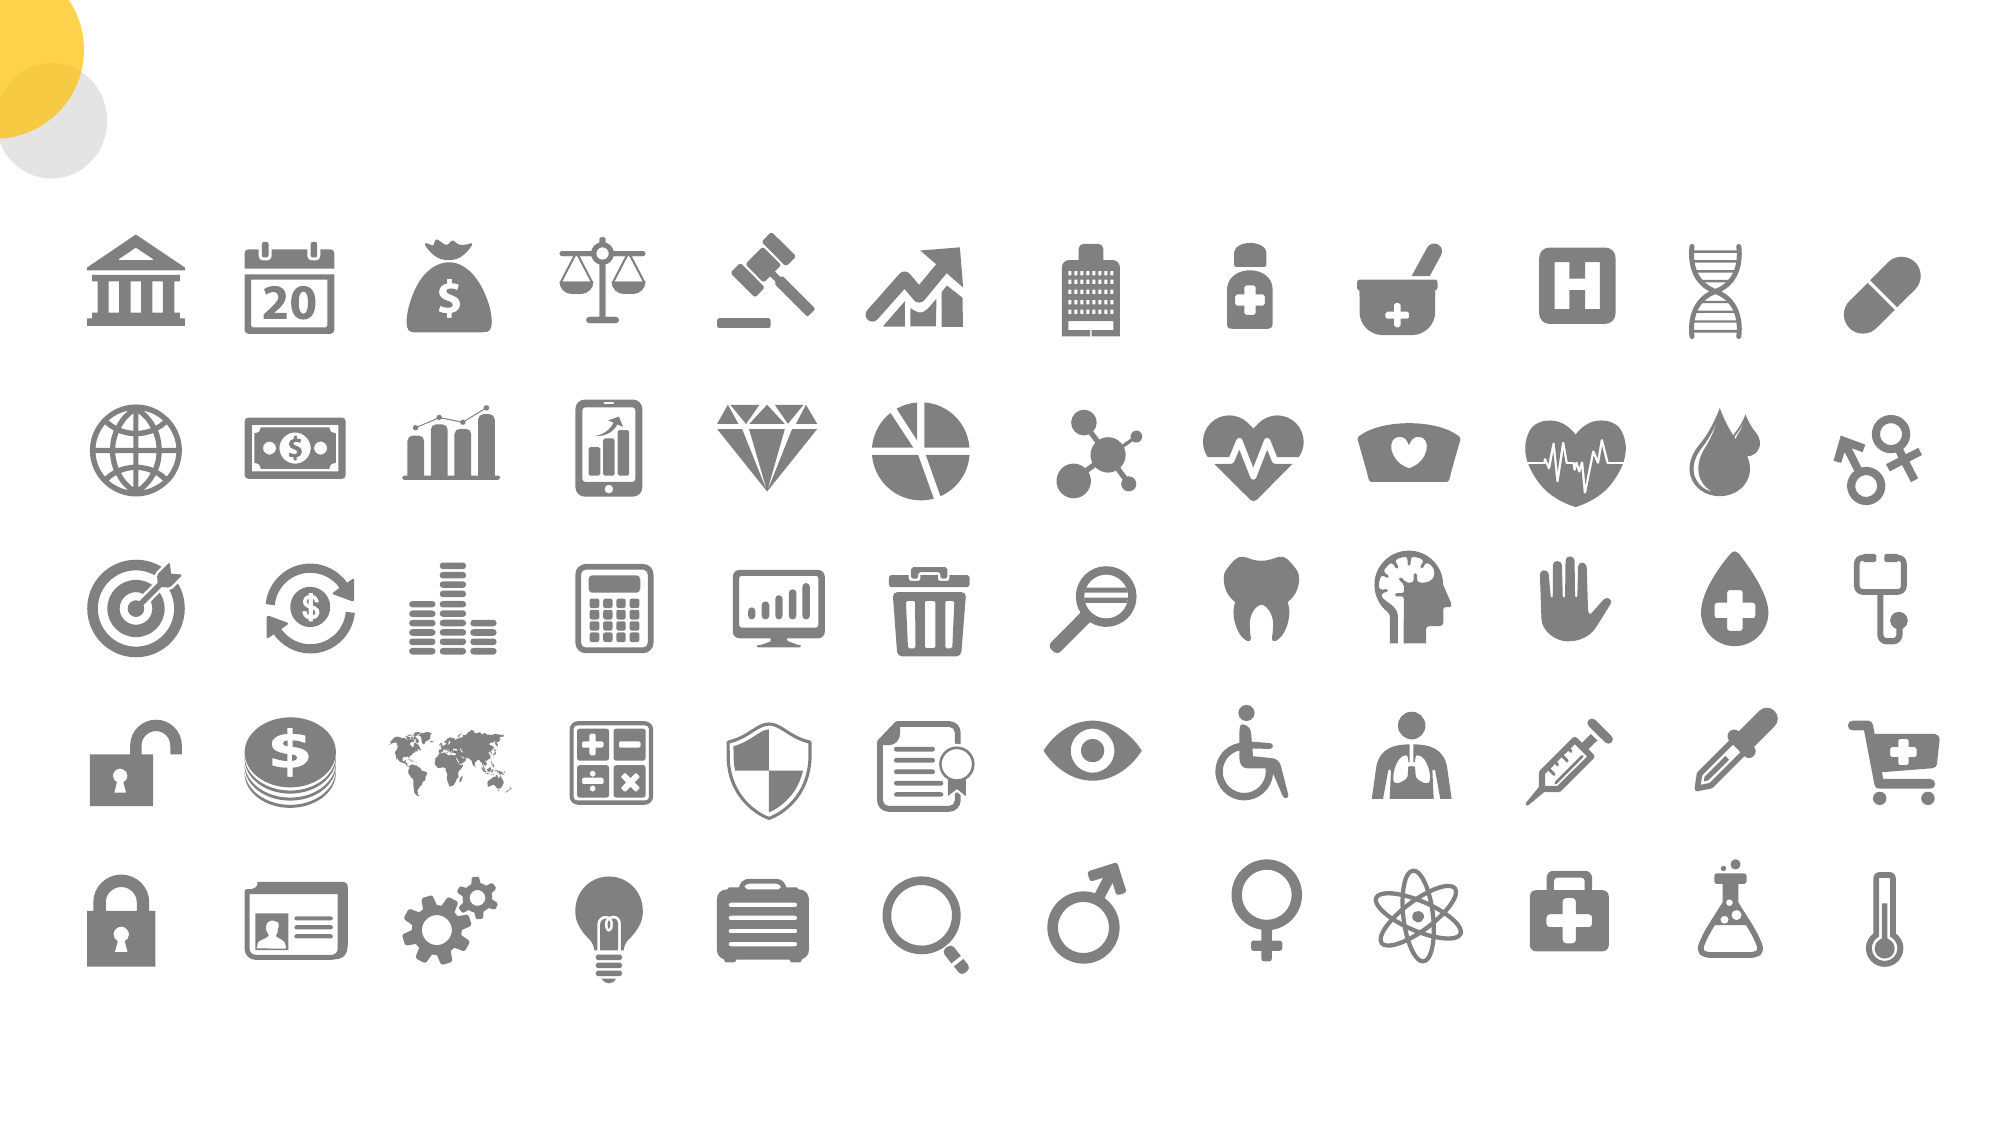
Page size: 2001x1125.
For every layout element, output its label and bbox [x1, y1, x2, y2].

text_box [716, 878, 809, 963]
text_box [726, 722, 812, 820]
text_box [717, 232, 815, 328]
text_box [244, 881, 350, 960]
text_box [569, 721, 654, 805]
text_box [888, 567, 970, 657]
text_box [89, 404, 182, 497]
text_box [575, 399, 643, 497]
text_box [244, 417, 346, 479]
text_box [87, 234, 185, 326]
text_box [1049, 563, 1140, 654]
text_box [1357, 423, 1461, 482]
text_box [402, 405, 500, 480]
text_box [244, 717, 336, 808]
text_box [1374, 550, 1452, 644]
text_box [559, 237, 646, 324]
text_box [871, 402, 970, 501]
text_box [409, 562, 497, 655]
text_box [1847, 720, 1940, 806]
text_box [1841, 254, 1923, 336]
text_box [402, 876, 498, 966]
text_box [575, 563, 654, 654]
text_box [1215, 704, 1290, 801]
text_box [244, 241, 335, 334]
text_box [1227, 242, 1273, 329]
text_box [1539, 247, 1616, 324]
text_box [402, 239, 497, 333]
text_box [1833, 412, 1923, 508]
text_box [89, 719, 182, 807]
text_box [864, 247, 964, 327]
text_box [1694, 707, 1778, 792]
text_box [1539, 556, 1612, 642]
text_box [732, 569, 825, 648]
text_box [1231, 859, 1303, 962]
text_box [1854, 553, 1908, 645]
text_box [1687, 408, 1761, 497]
text_box [1529, 870, 1609, 952]
text_box [87, 559, 185, 658]
text_box [1683, 243, 1747, 339]
text_box [1043, 720, 1142, 781]
text_box [575, 876, 643, 984]
text_box [386, 729, 512, 797]
text_box [1356, 242, 1444, 336]
text_box [1697, 859, 1764, 958]
text_box [717, 404, 818, 492]
text_box [1061, 243, 1120, 337]
text_box [876, 721, 975, 812]
text_box [1525, 717, 1614, 806]
text_box [1047, 862, 1126, 964]
text_box [265, 563, 355, 654]
text_box [87, 874, 156, 967]
text_box [1054, 407, 1144, 501]
text_box [1524, 418, 1627, 508]
text_box [1865, 872, 1904, 967]
text_box [1202, 415, 1304, 502]
text_box [877, 871, 970, 975]
text_box [1223, 556, 1300, 642]
text_box [1701, 551, 1769, 647]
text_box [1371, 711, 1452, 799]
text_box [1372, 868, 1464, 964]
